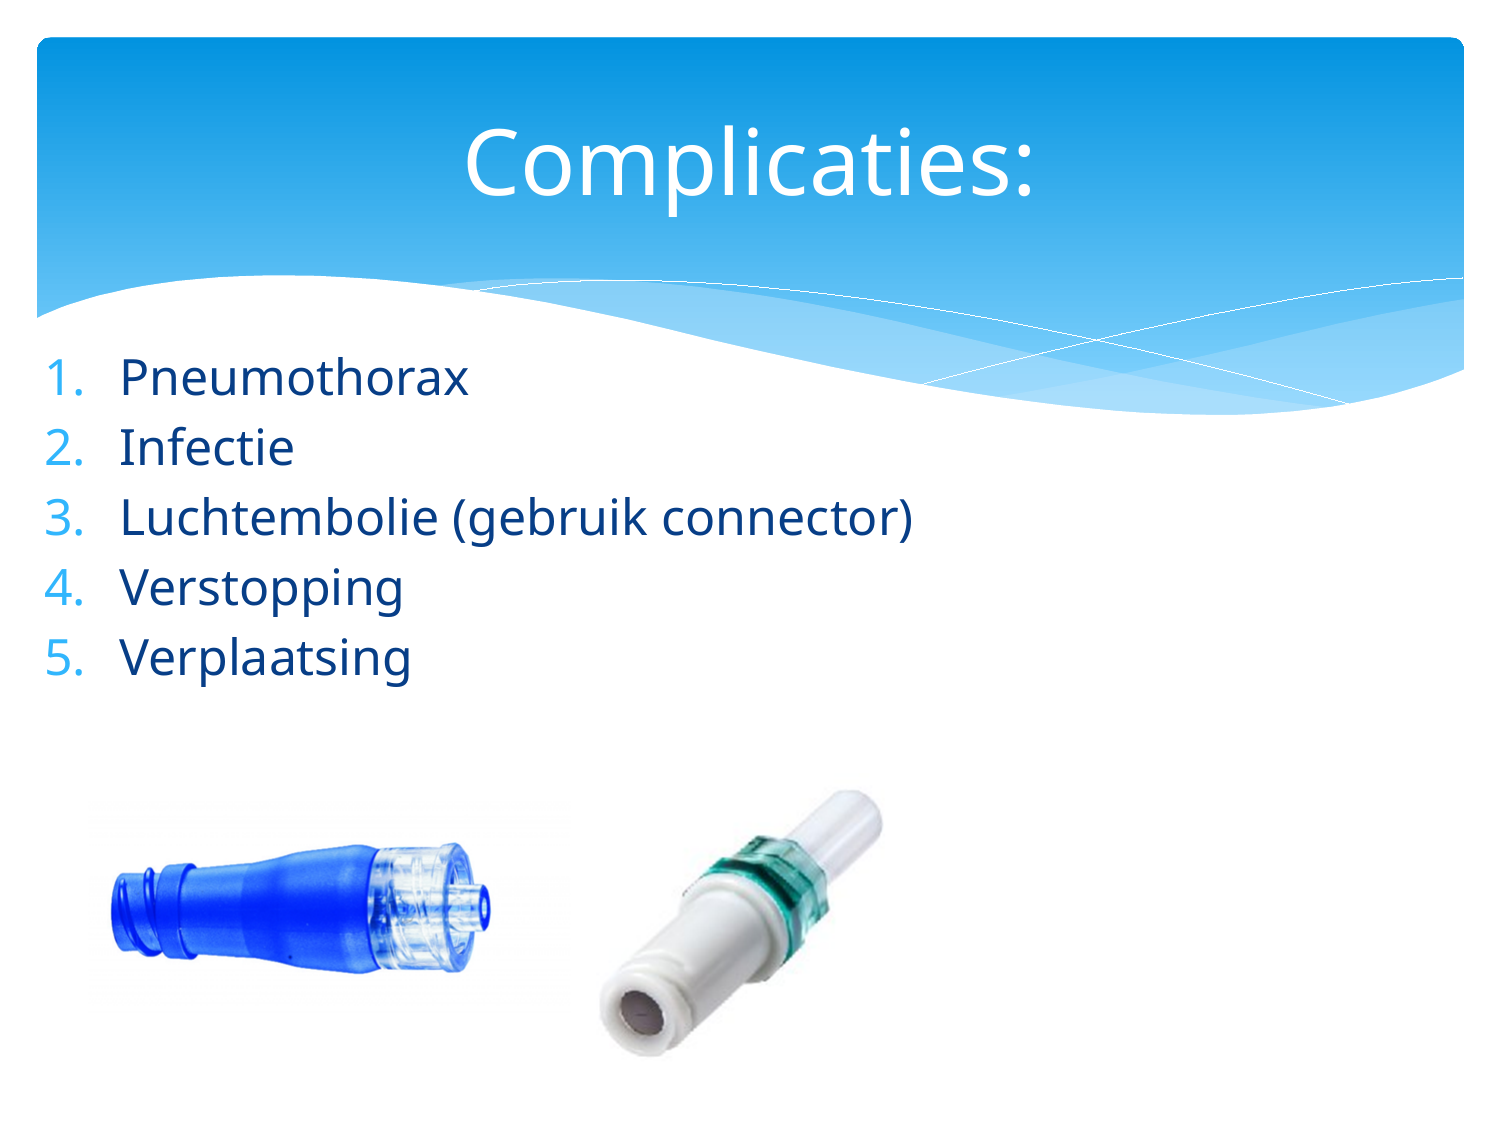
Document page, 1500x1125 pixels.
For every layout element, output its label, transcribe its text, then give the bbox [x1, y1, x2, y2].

picture [88, 797, 571, 1020]
title Complicaties: [75, 55, 1425, 261]
picture [584, 748, 891, 1069]
list Pneumothorax Infectie Luchtembolie (gebruik connector) Verstopping Verplaatsing [29, 338, 1359, 1005]
